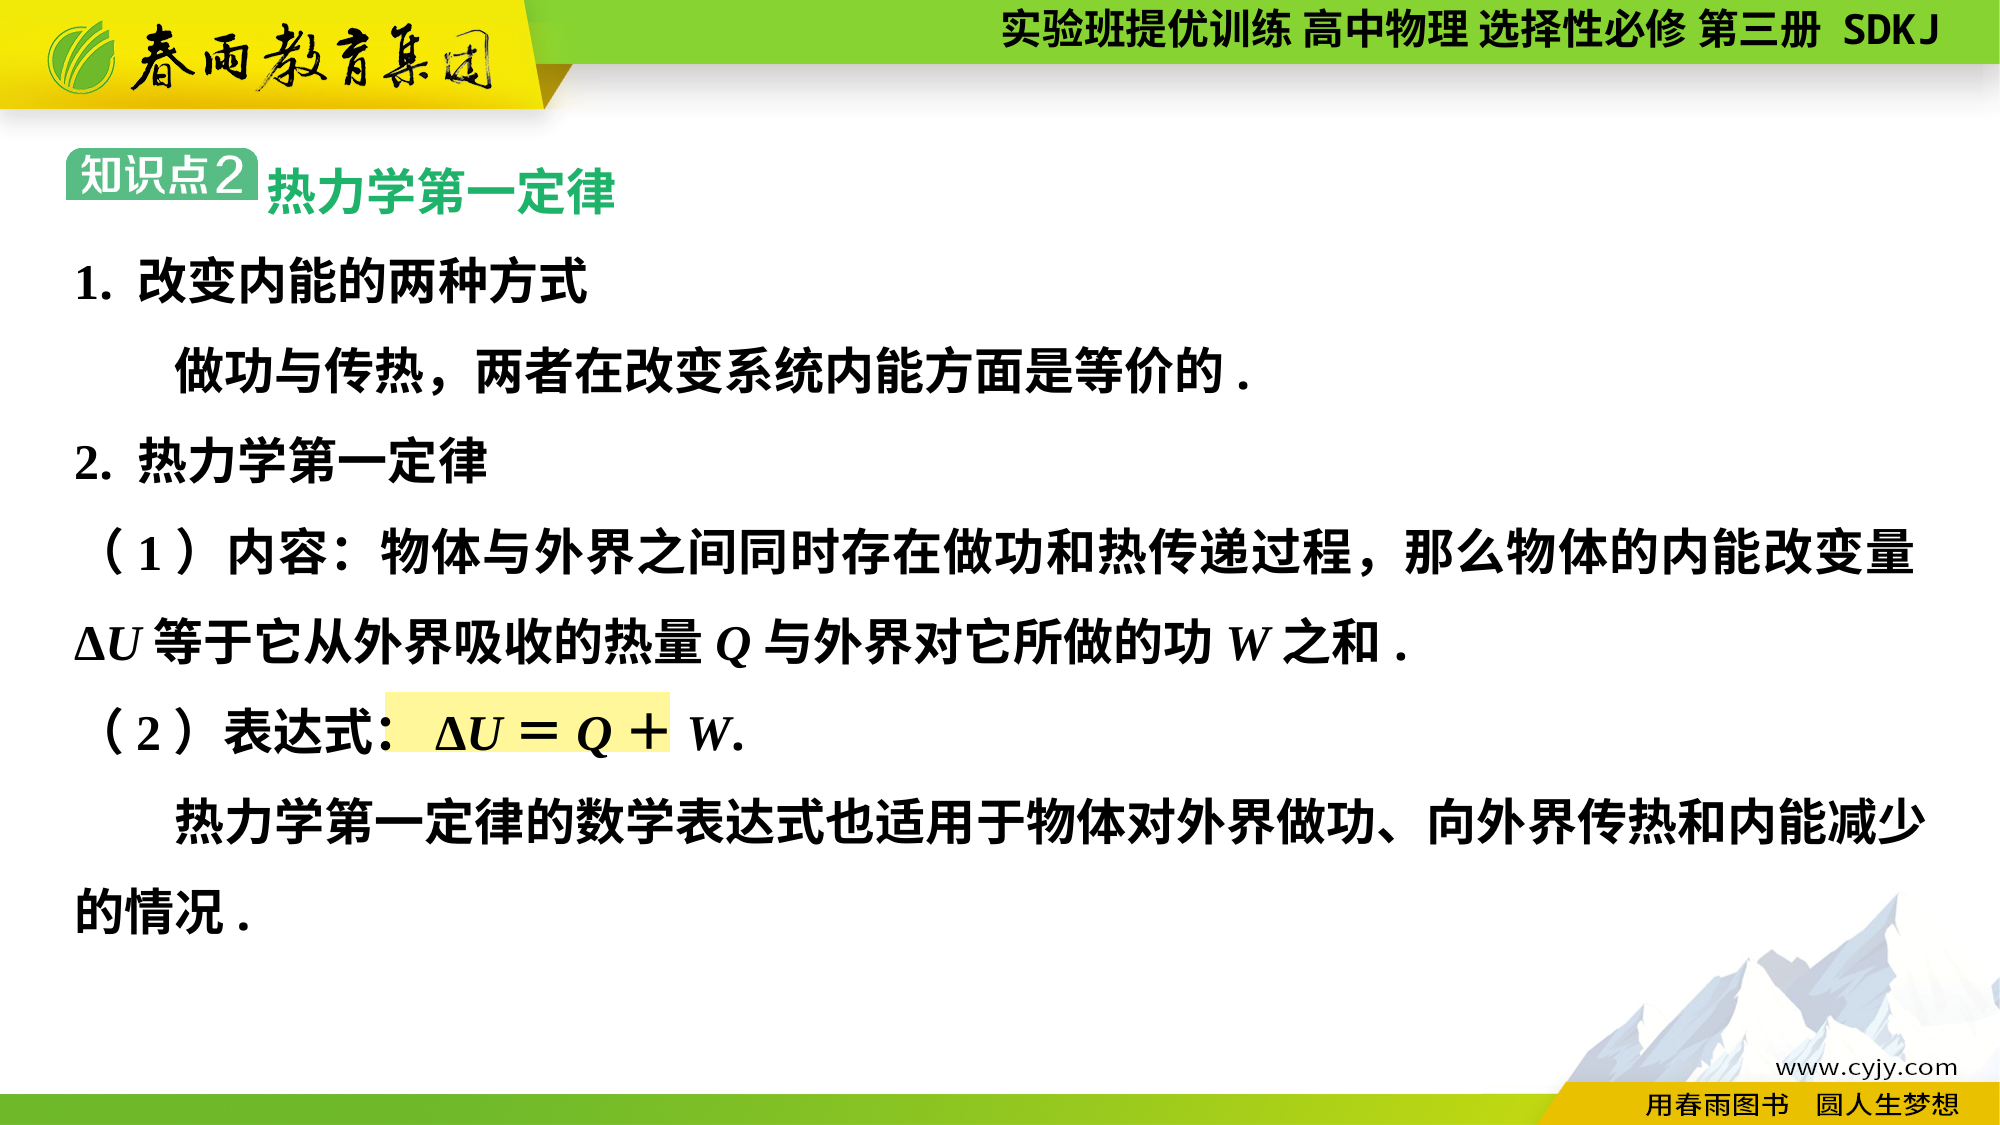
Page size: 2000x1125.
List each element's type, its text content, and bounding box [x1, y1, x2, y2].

list 热力学第一定律 1. 改变内能的两种方式 做功与传热，两者在改变系统内能方面是等价的. 2. 热力学第一定律 （1）内容：物体与外界之间同时存在做功和热传递过程，那么物体的内能改变量ΔU等于它从外界吸收的热量Q与外界对它所做的功W之和. （2）表达式：ΔU＝Q＋W. 热力学第一定律的数学表达式也适用于物体对外界做功、向外界传热和内能减少的情况. [59, 122, 1944, 956]
picture [0, 0, 2000, 1125]
